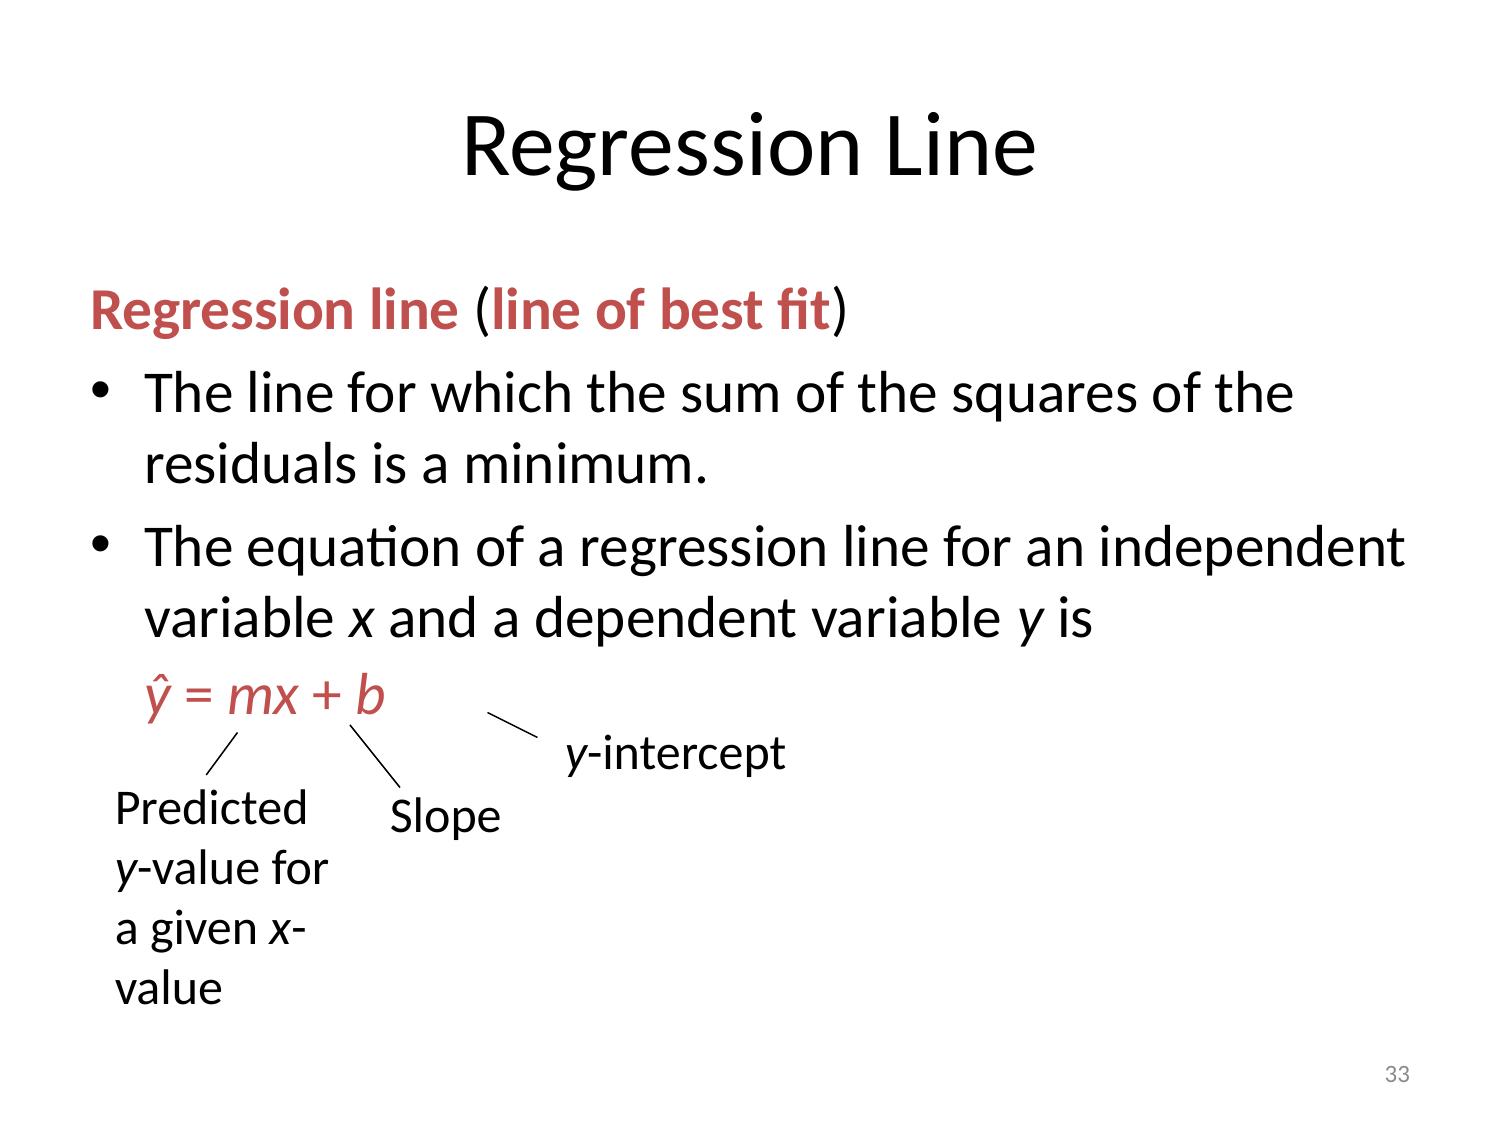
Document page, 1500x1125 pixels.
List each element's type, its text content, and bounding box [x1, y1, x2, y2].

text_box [343, 731, 407, 782]
title Regression Line [75, 45, 1425, 233]
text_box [200, 737, 244, 770]
list Regression line (line of best fit) The line for which the sum of the squares of the residuals is a minimum. The equation of a regression line for an independent variable x and a dependent variable y is ŷ = mx + b [75, 262, 1425, 750]
text_box Slope [374, 774, 525, 850]
slide_number 33 [1074, 1042, 1425, 1103]
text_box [487, 712, 538, 738]
text_box y-intercept [549, 712, 813, 788]
text_box Predicted y-value for a given x-value [99, 767, 363, 1023]
